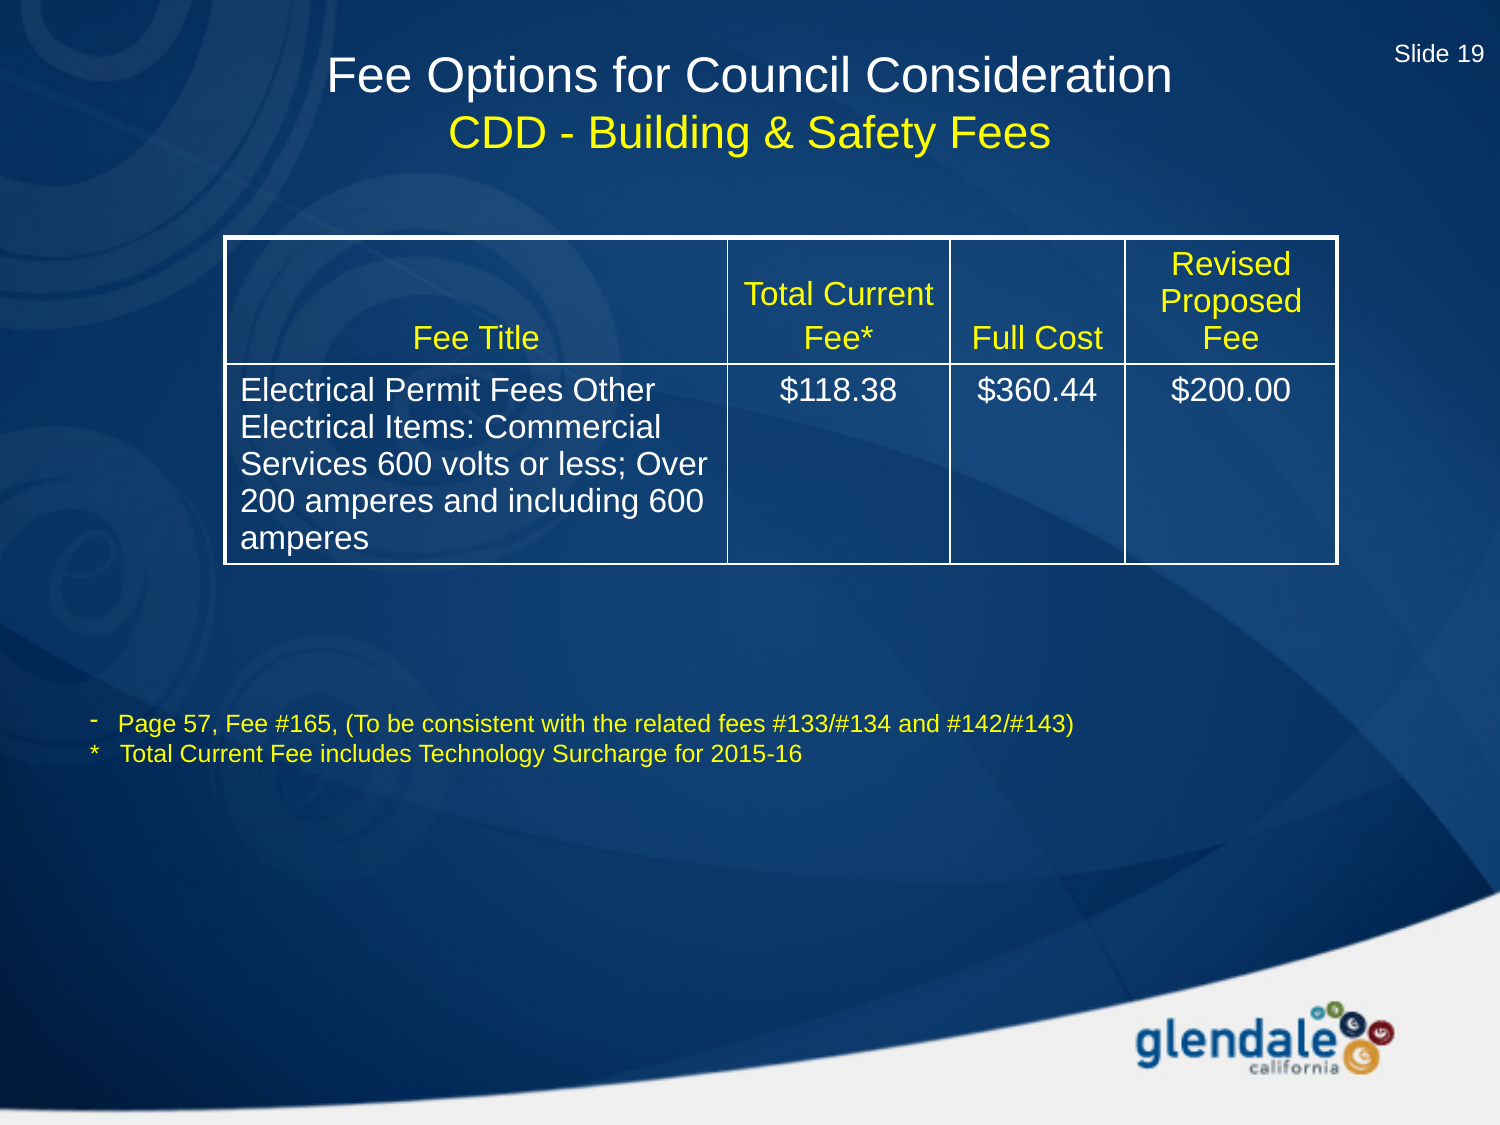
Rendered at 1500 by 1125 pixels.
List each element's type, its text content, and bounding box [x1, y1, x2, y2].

table_header Total Current Fee* [728, 240, 949, 363]
table_header Full Cost [951, 240, 1124, 363]
picture [0, 0, 1500, 1125]
text_box Fee Options for Council Consideration CDD - Building & Safety Fees [74, 0, 1425, 200]
table_cell $360.44 [951, 365, 1124, 563]
table_cell $118.38 [728, 365, 949, 563]
table_header Fee Title [227, 240, 727, 363]
table_cell $200.00 [1126, 365, 1335, 563]
table_header Revised Proposed Fee [1126, 240, 1335, 363]
slide_number Slide 19 [1425, 0, 1500, 75]
text_box Page 57, Fee #165, (To be consistent with the related fees #133/#134 and #142/#143) * Total Current Fee includes Technology Surcharge for 2015-16 [74, 699, 1213, 775]
table_cell Electrical Permit Fees Other Electrical Items: Commercial Services 600 volts or less; Over 200 amperes and including 600 amperes [227, 365, 727, 563]
